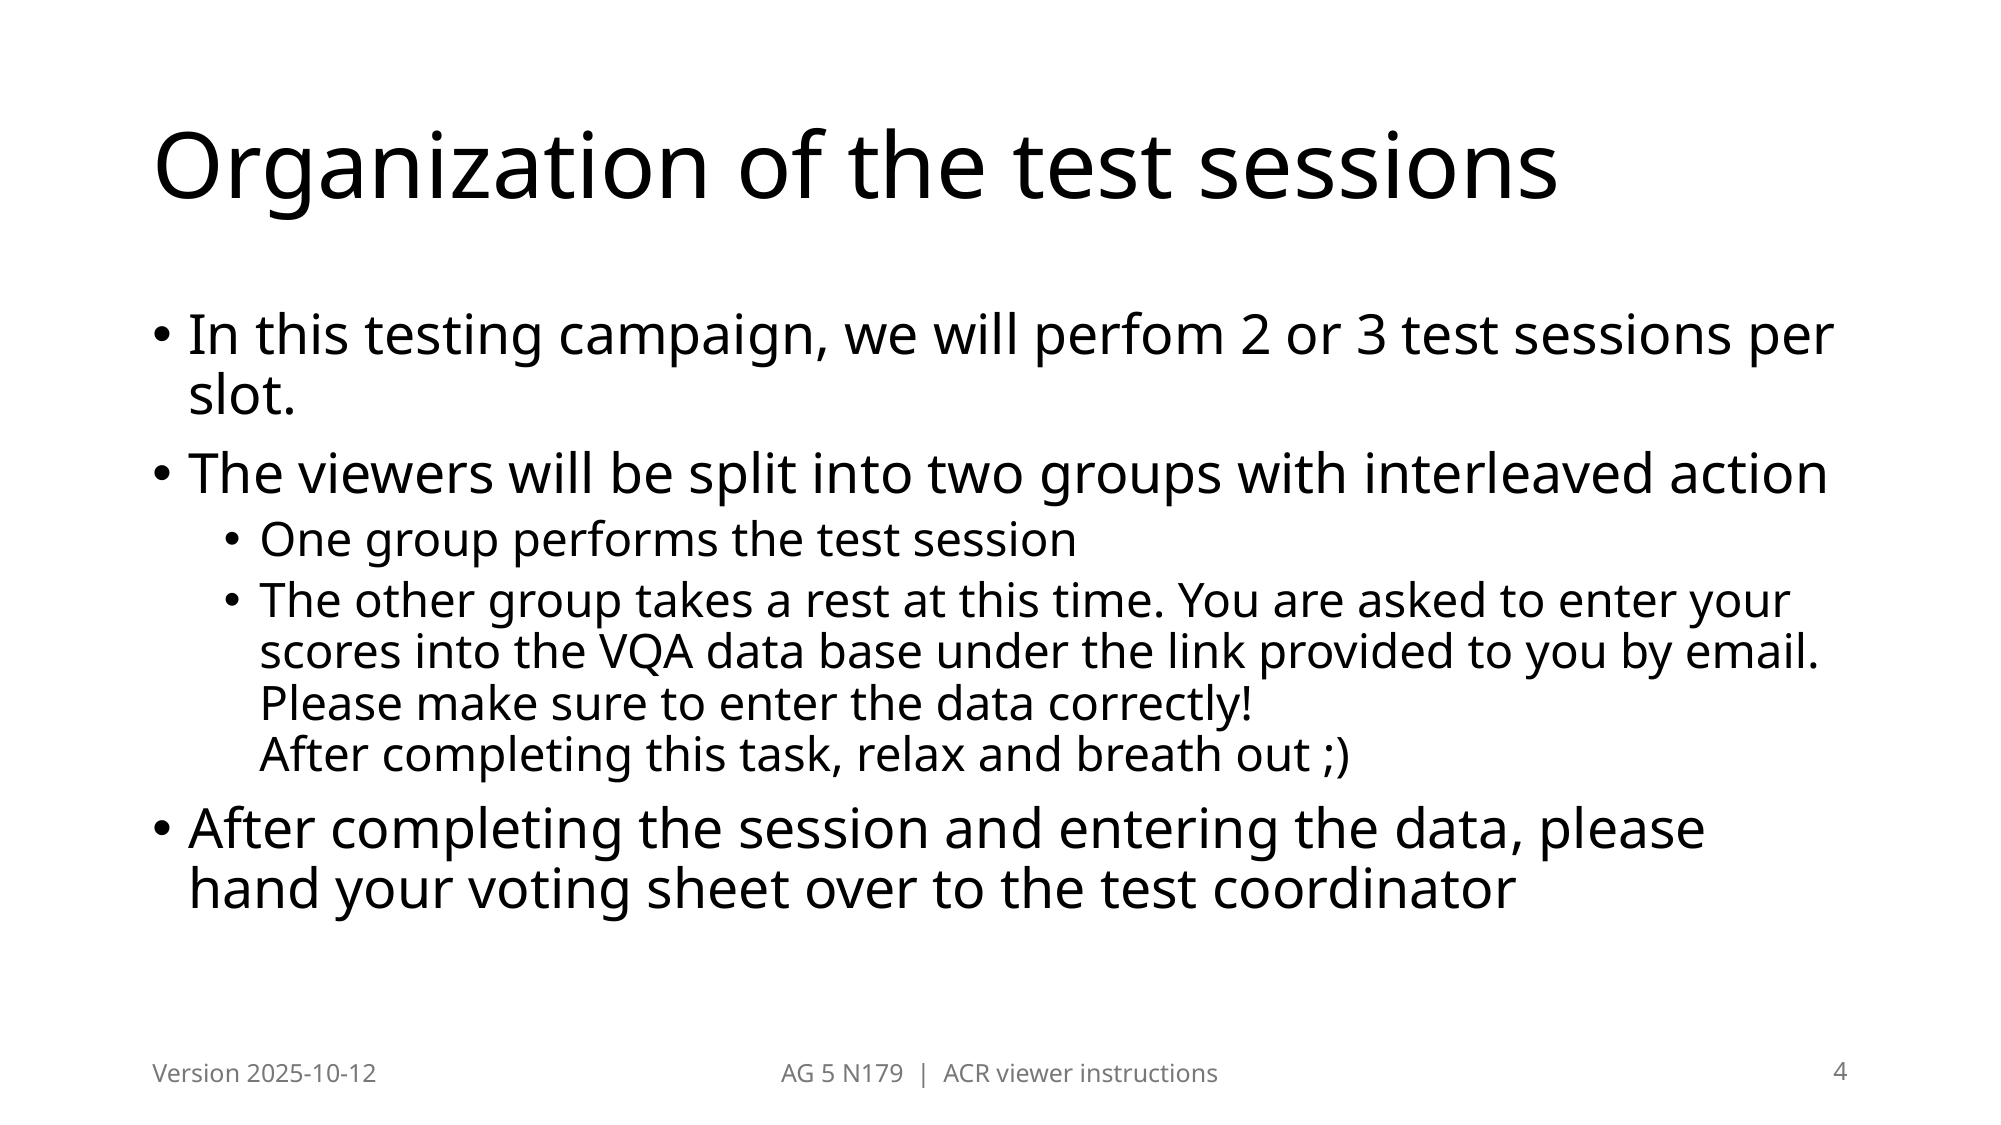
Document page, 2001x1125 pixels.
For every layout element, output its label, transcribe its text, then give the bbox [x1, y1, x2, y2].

slide_number 4 [1412, 1042, 1863, 1103]
footer AG 5 N179 | ACR viewer instructions [587, 1042, 1412, 1103]
title Organization of the test sessions [137, 59, 1863, 278]
list In this testing campaign, we will perfom 2 or 3 test sessions per slot. The viewers will be split into two groups with interleaved action One group performs the test session The other group takes a rest at this time. You are asked to enter your scores into the VQA data base under the link provided to you by email. Please make sure to enter the data correctly! After completing this task, relax and breath out ;) After completing the session and entering the data, please hand your voting sheet over to the test coordinator [137, 299, 1863, 1014]
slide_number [137, 1042, 587, 1103]
